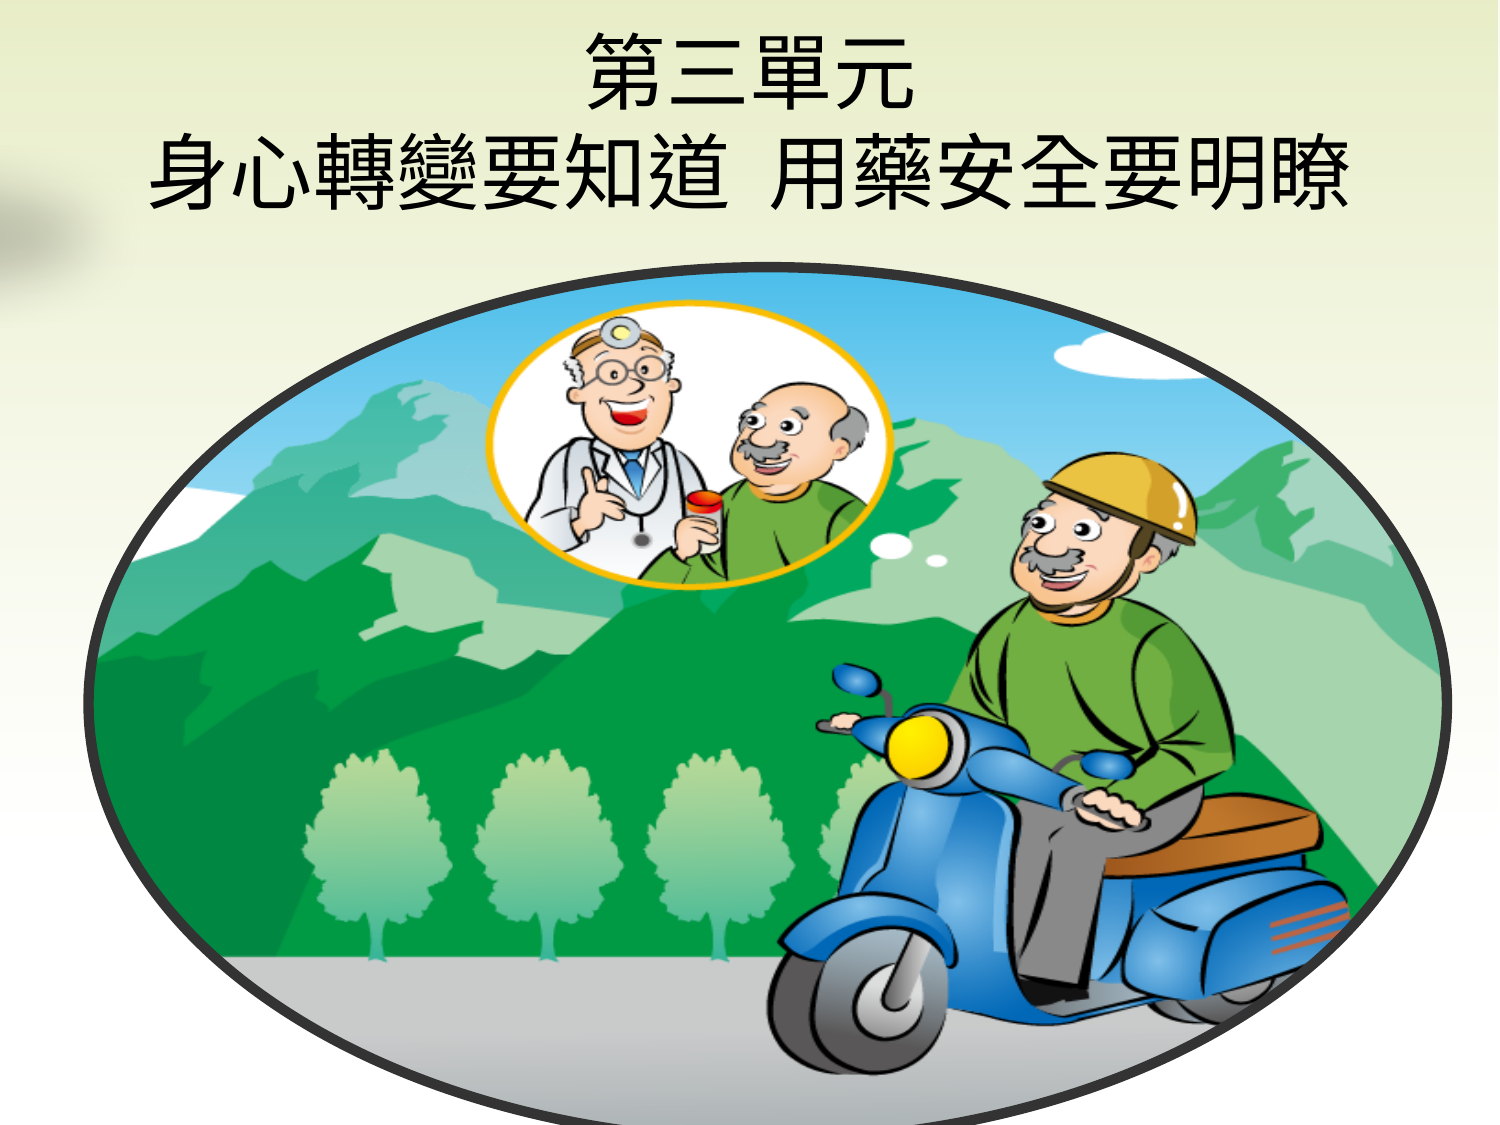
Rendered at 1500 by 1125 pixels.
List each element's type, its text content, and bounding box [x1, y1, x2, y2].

title 第三單元 身心轉變要知道 用藥安全要明瞭 [112, 0, 1388, 242]
picture [0, 0, 1500, 1125]
